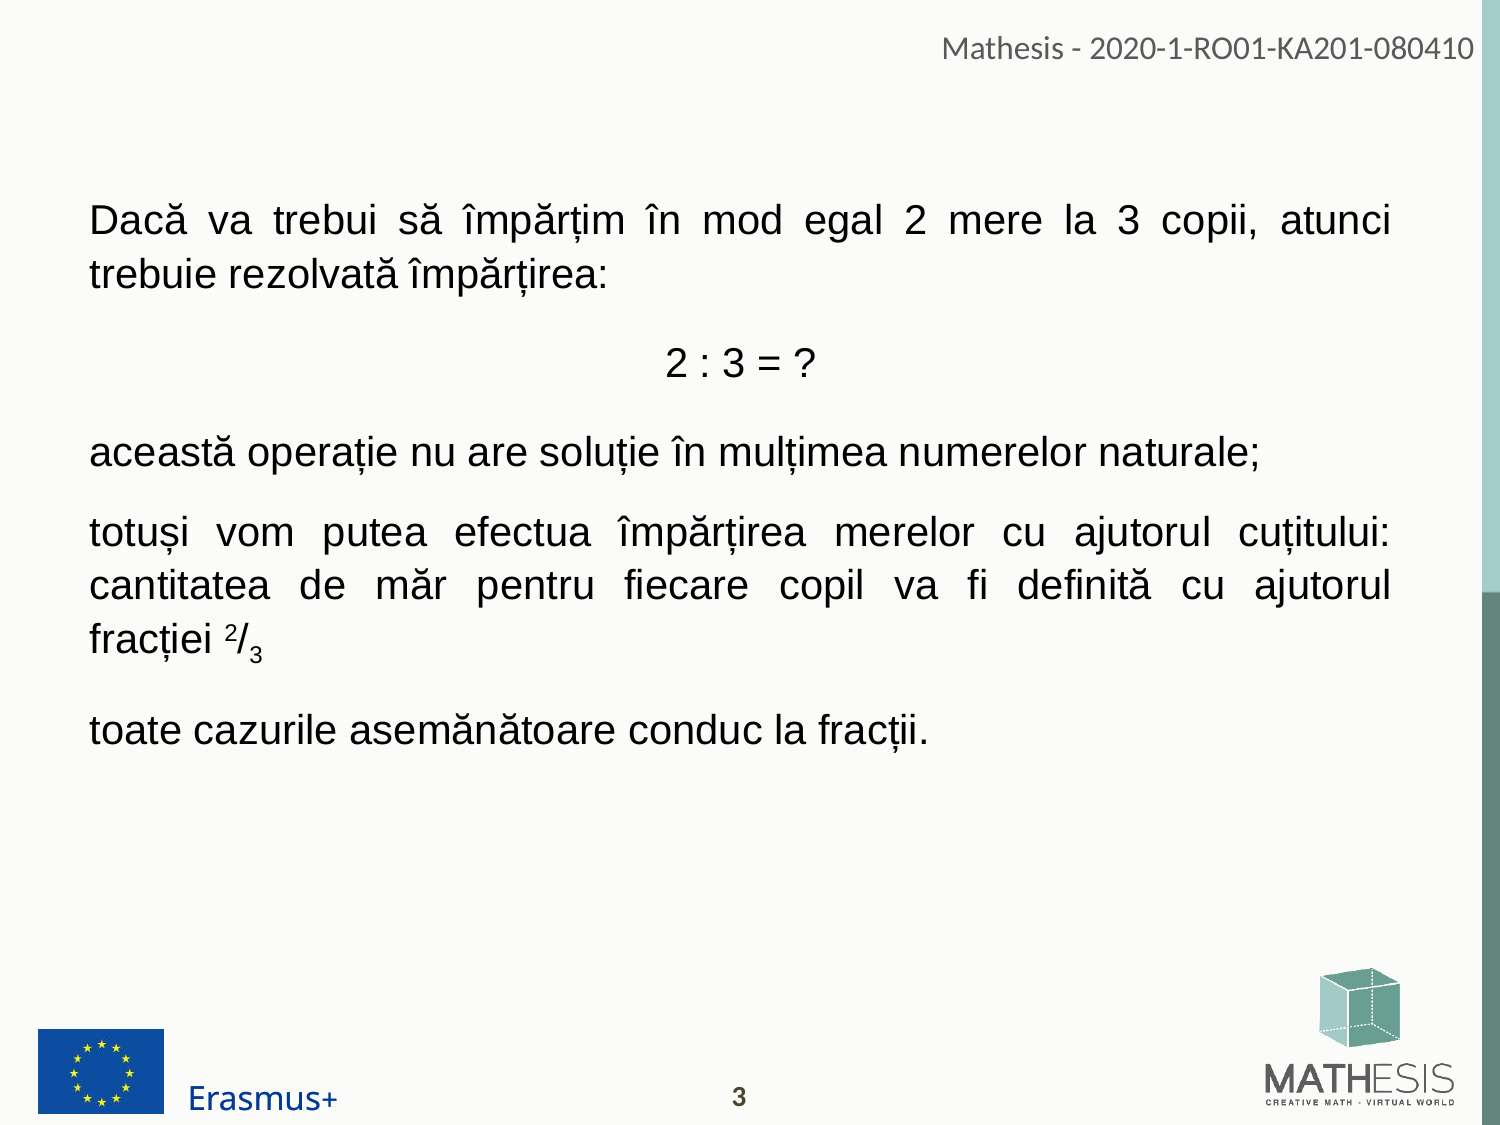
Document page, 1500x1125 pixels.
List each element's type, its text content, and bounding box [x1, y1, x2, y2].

list Dacă va trebui să împărțim în mod egal 2 mere la 3 copii, atunci trebuie rezolvată împărțirea: 2 : 3 = ? această operație nu are soluție în mulțimea numerelor naturale; totuși vom putea efectua împărțirea merelor cu ajutorul cuțitului: cantitatea de măr pentru fiecare copil va fi definită cu ajutorul fracției 2/3 toate cazurile asemănătoare conduc la fracții. [75, 182, 1425, 925]
picture [38, 1029, 164, 1114]
